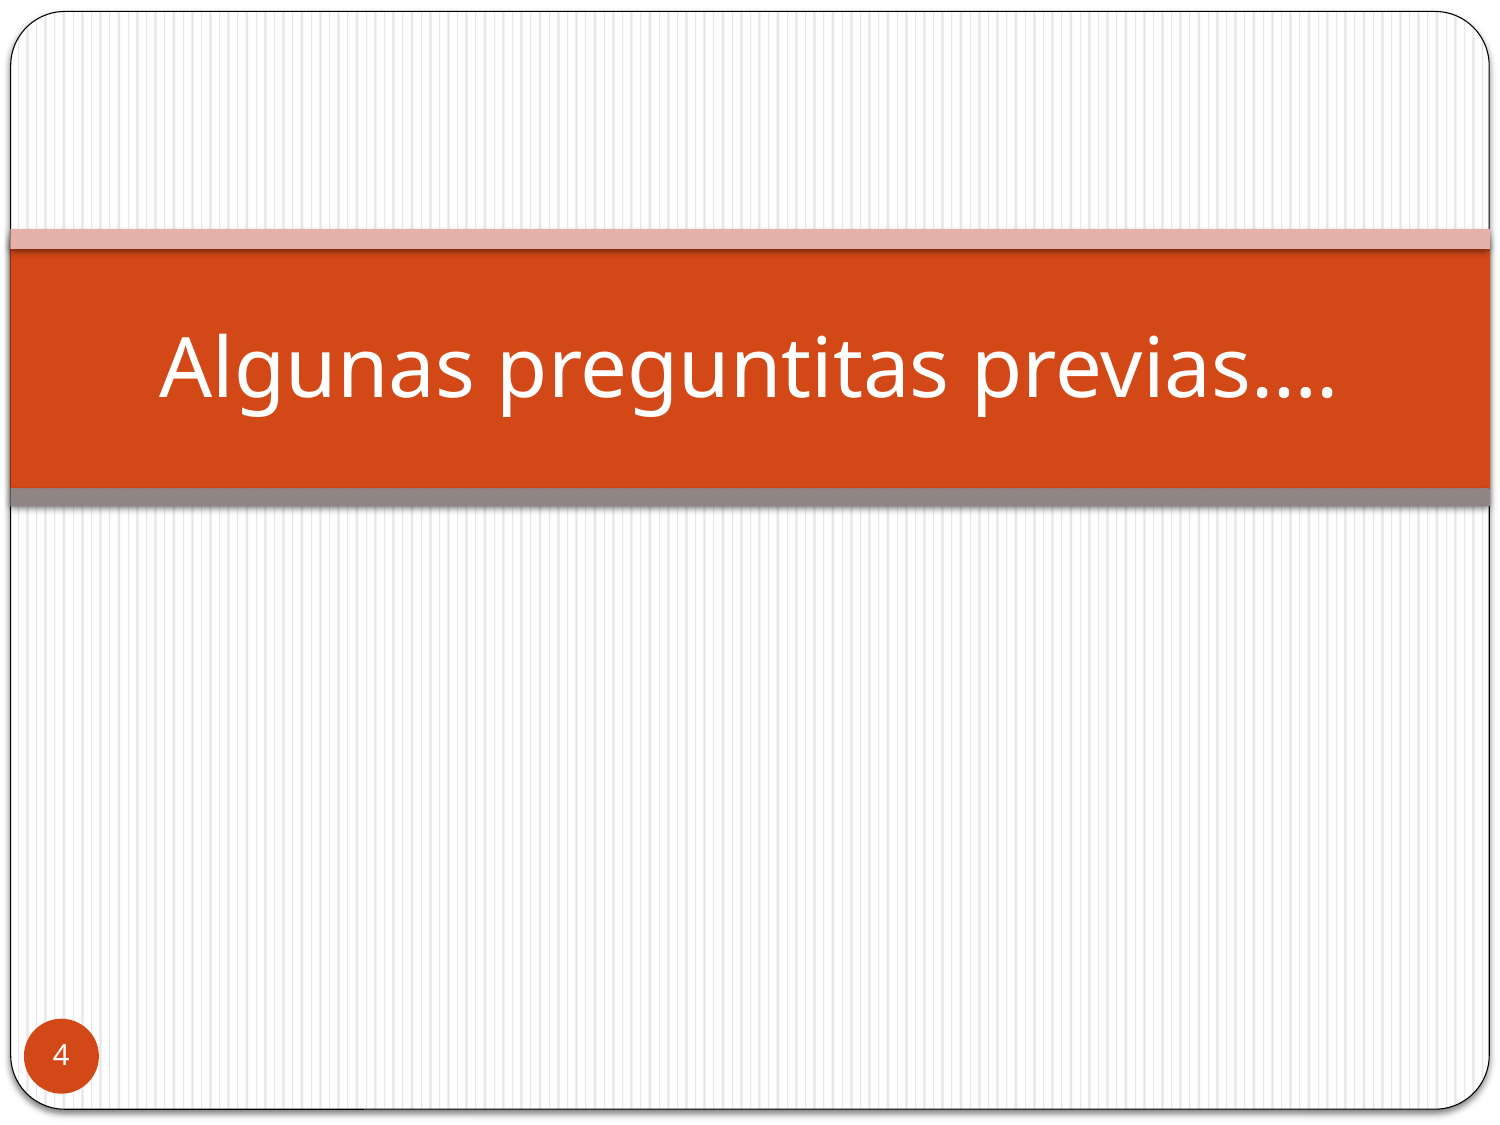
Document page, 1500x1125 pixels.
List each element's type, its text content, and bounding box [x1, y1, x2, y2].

slide_number 4 [23, 1018, 99, 1094]
title Algunas preguntitas previas…. [75, 247, 1425, 489]
